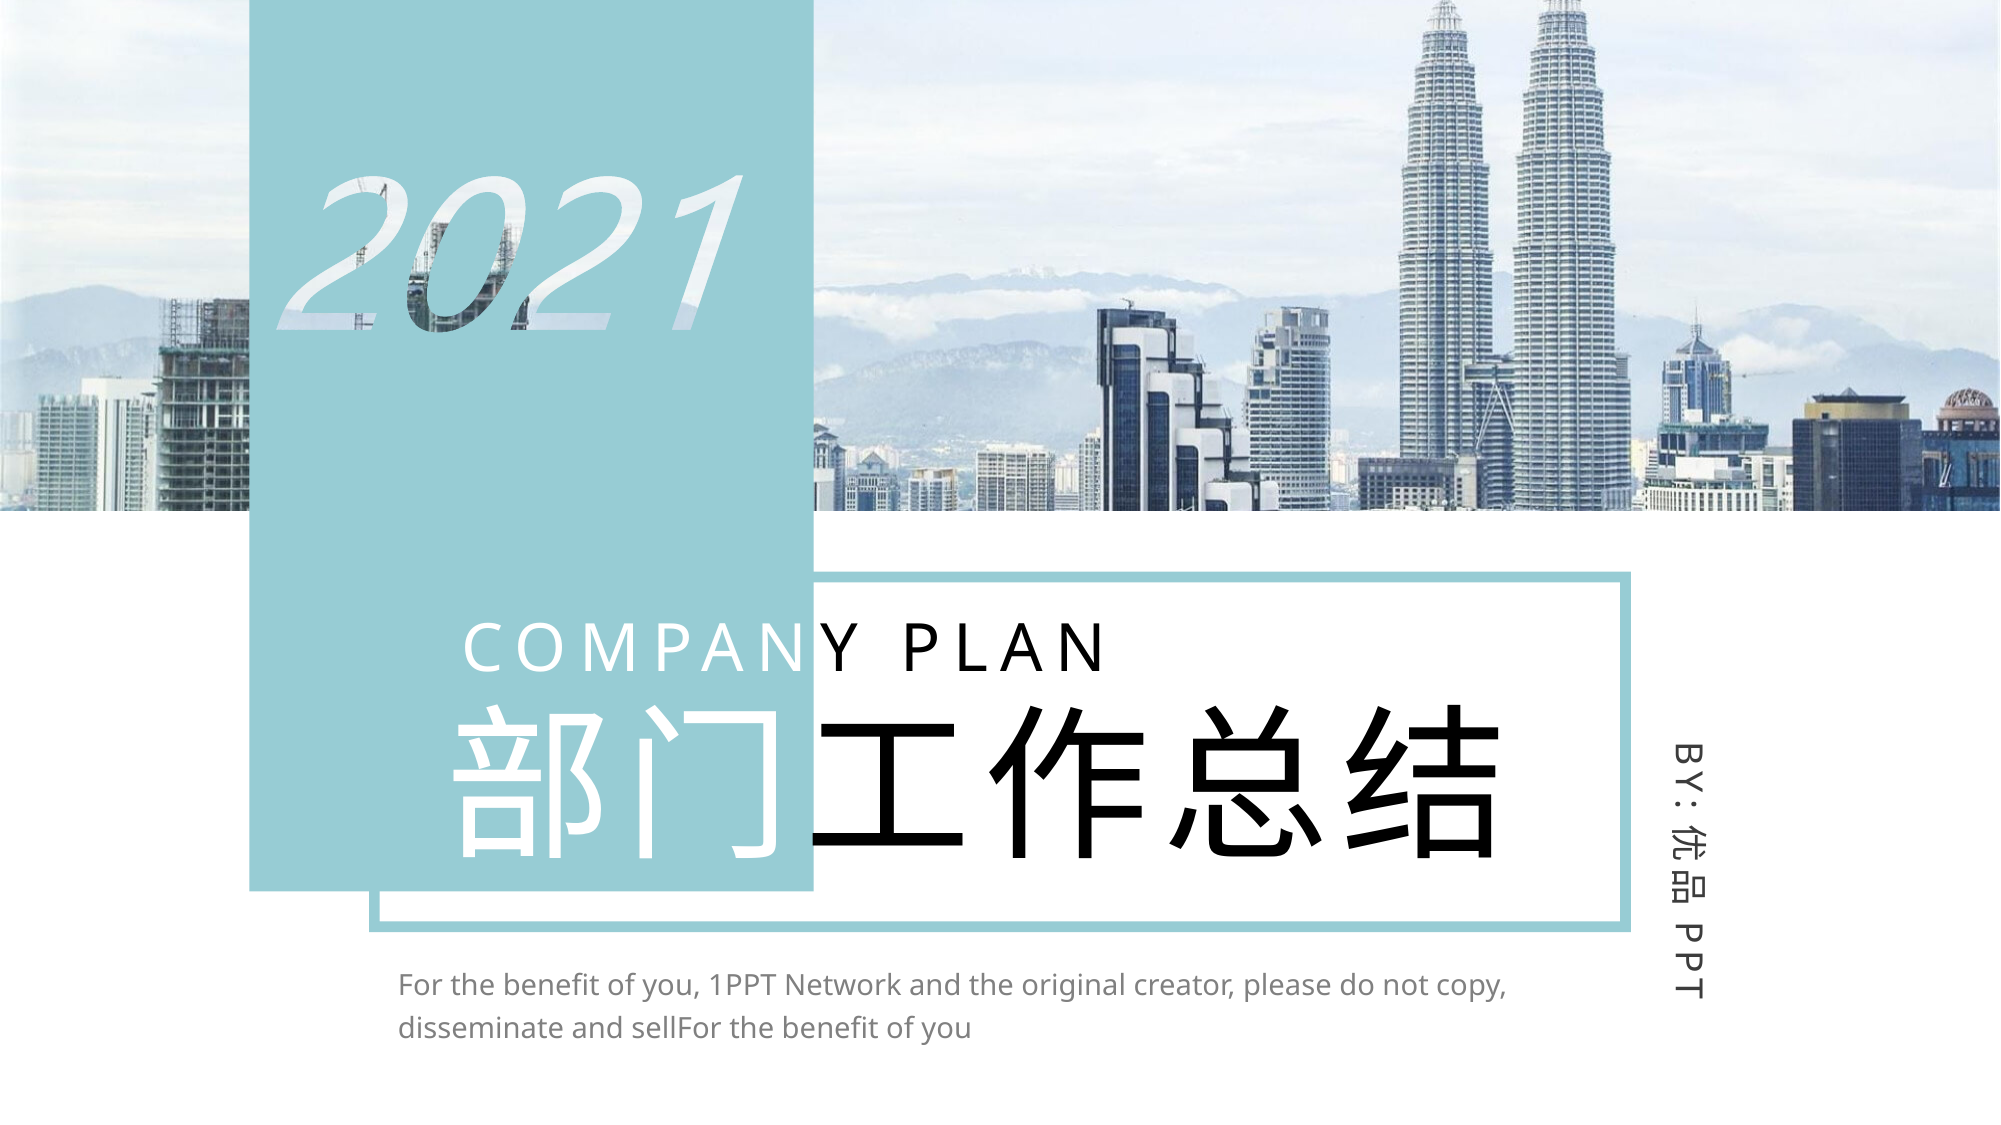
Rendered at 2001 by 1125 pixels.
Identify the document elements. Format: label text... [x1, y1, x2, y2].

text_box For the benefit of you, 1PPT Network and the original creator, please do not copy, disseminate and sellFor the benefit of you [383, 950, 1619, 1053]
text_box [277, 177, 407, 329]
text_box [673, 176, 742, 329]
text_box [814, 0, 2000, 511]
text_box 部门工作总结 [430, 671, 1524, 887]
text_box [0, 0, 249, 511]
text_box [368, 571, 1632, 933]
text_box [249, 0, 814, 892]
text_box BY:优品PPT [1660, 726, 1732, 1072]
text_box [407, 177, 525, 332]
text_box [512, 177, 642, 329]
text_box COMPANY PLAN [446, 597, 1122, 693]
